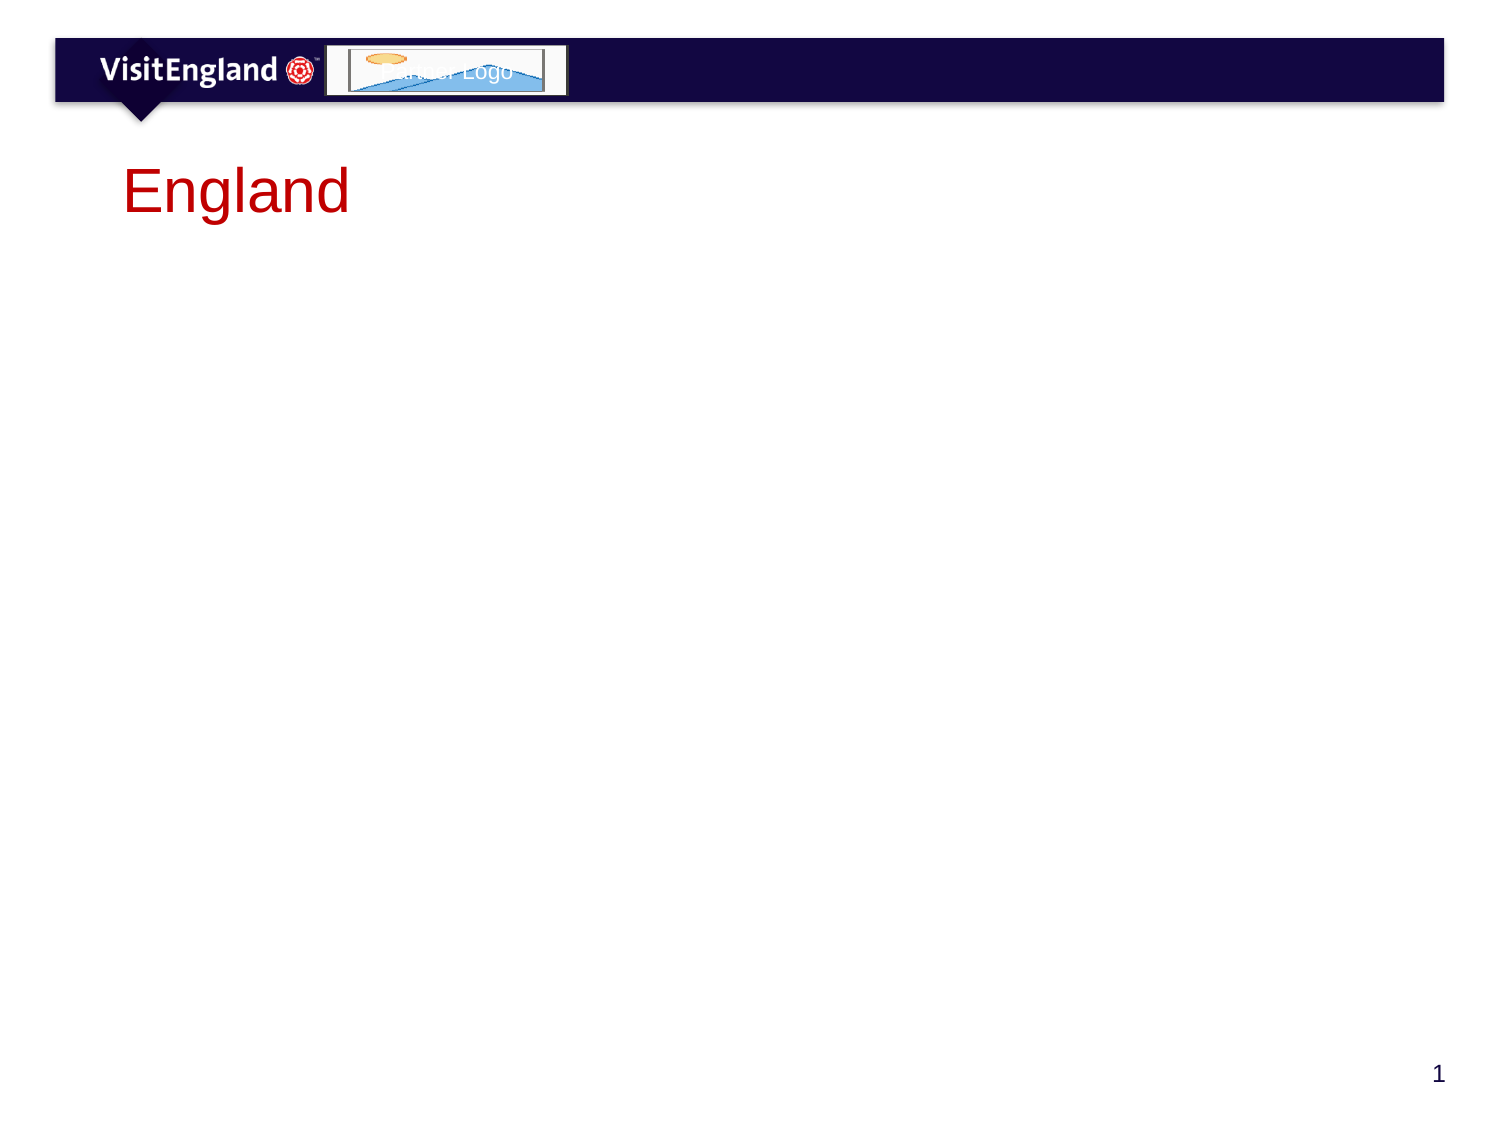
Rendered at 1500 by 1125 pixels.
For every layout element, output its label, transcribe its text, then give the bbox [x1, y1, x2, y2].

title England [107, 143, 1445, 276]
picture [95, 42, 579, 98]
